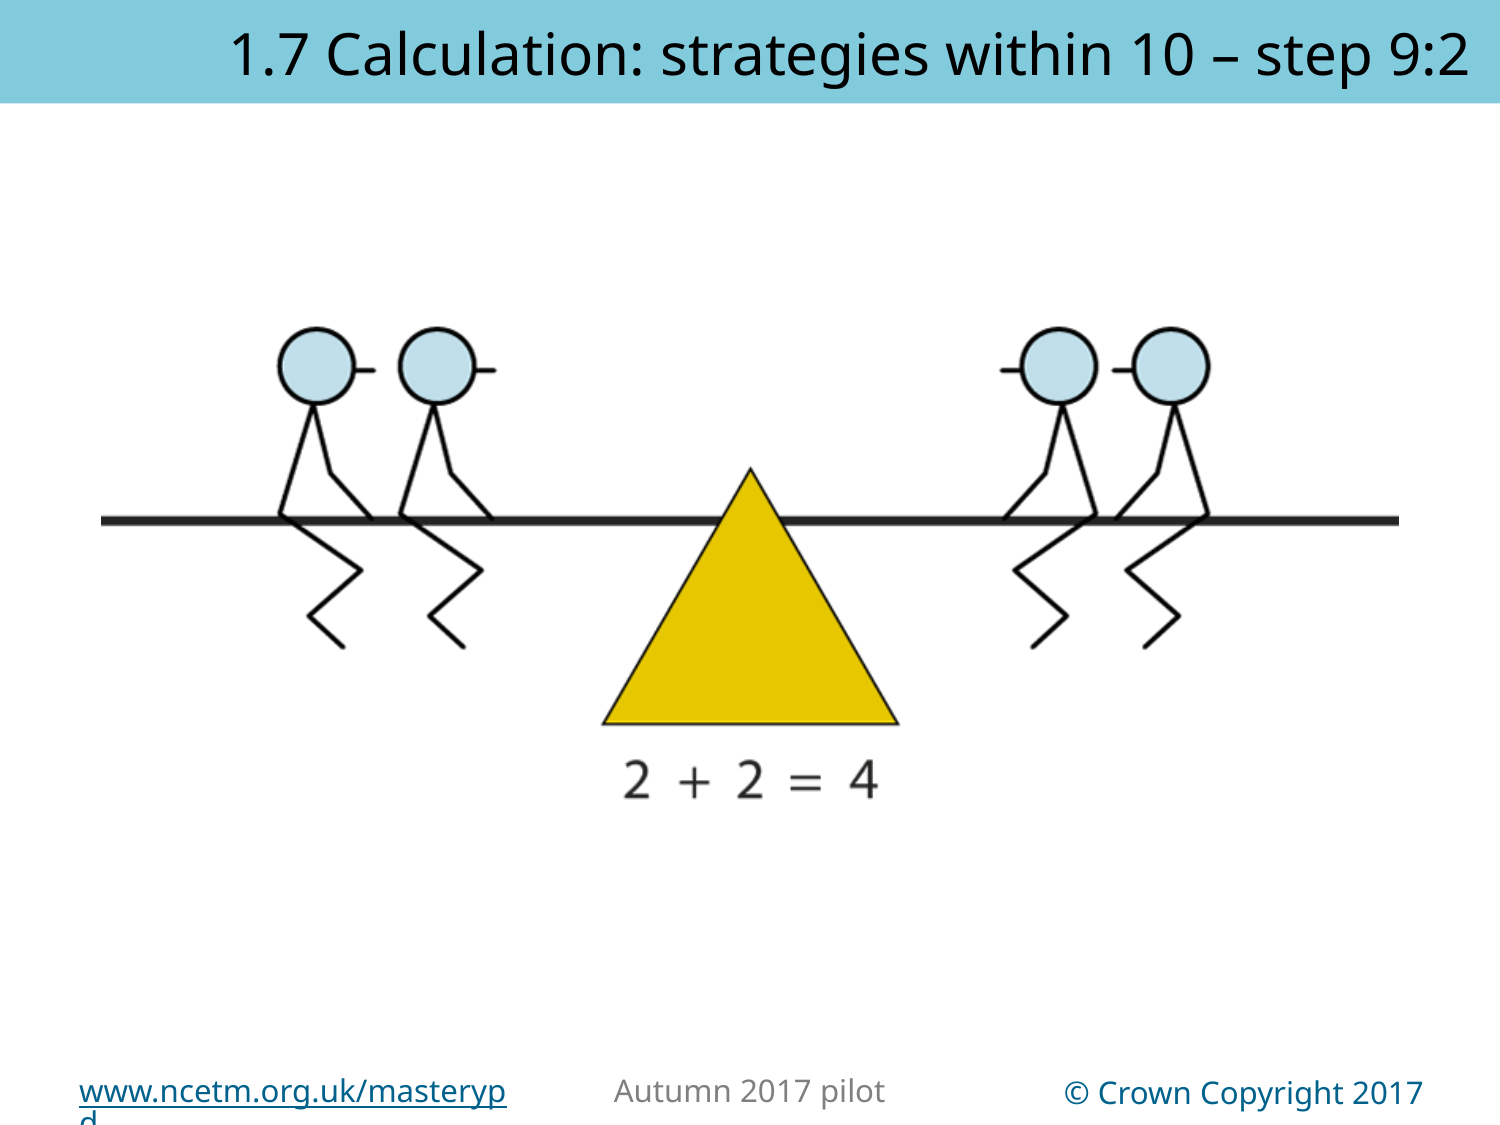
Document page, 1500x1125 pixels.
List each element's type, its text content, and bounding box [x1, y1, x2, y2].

picture [101, 319, 1399, 835]
list 1.7 Calculation: strategies within 10 – step 9:2 [0, 0, 1500, 104]
